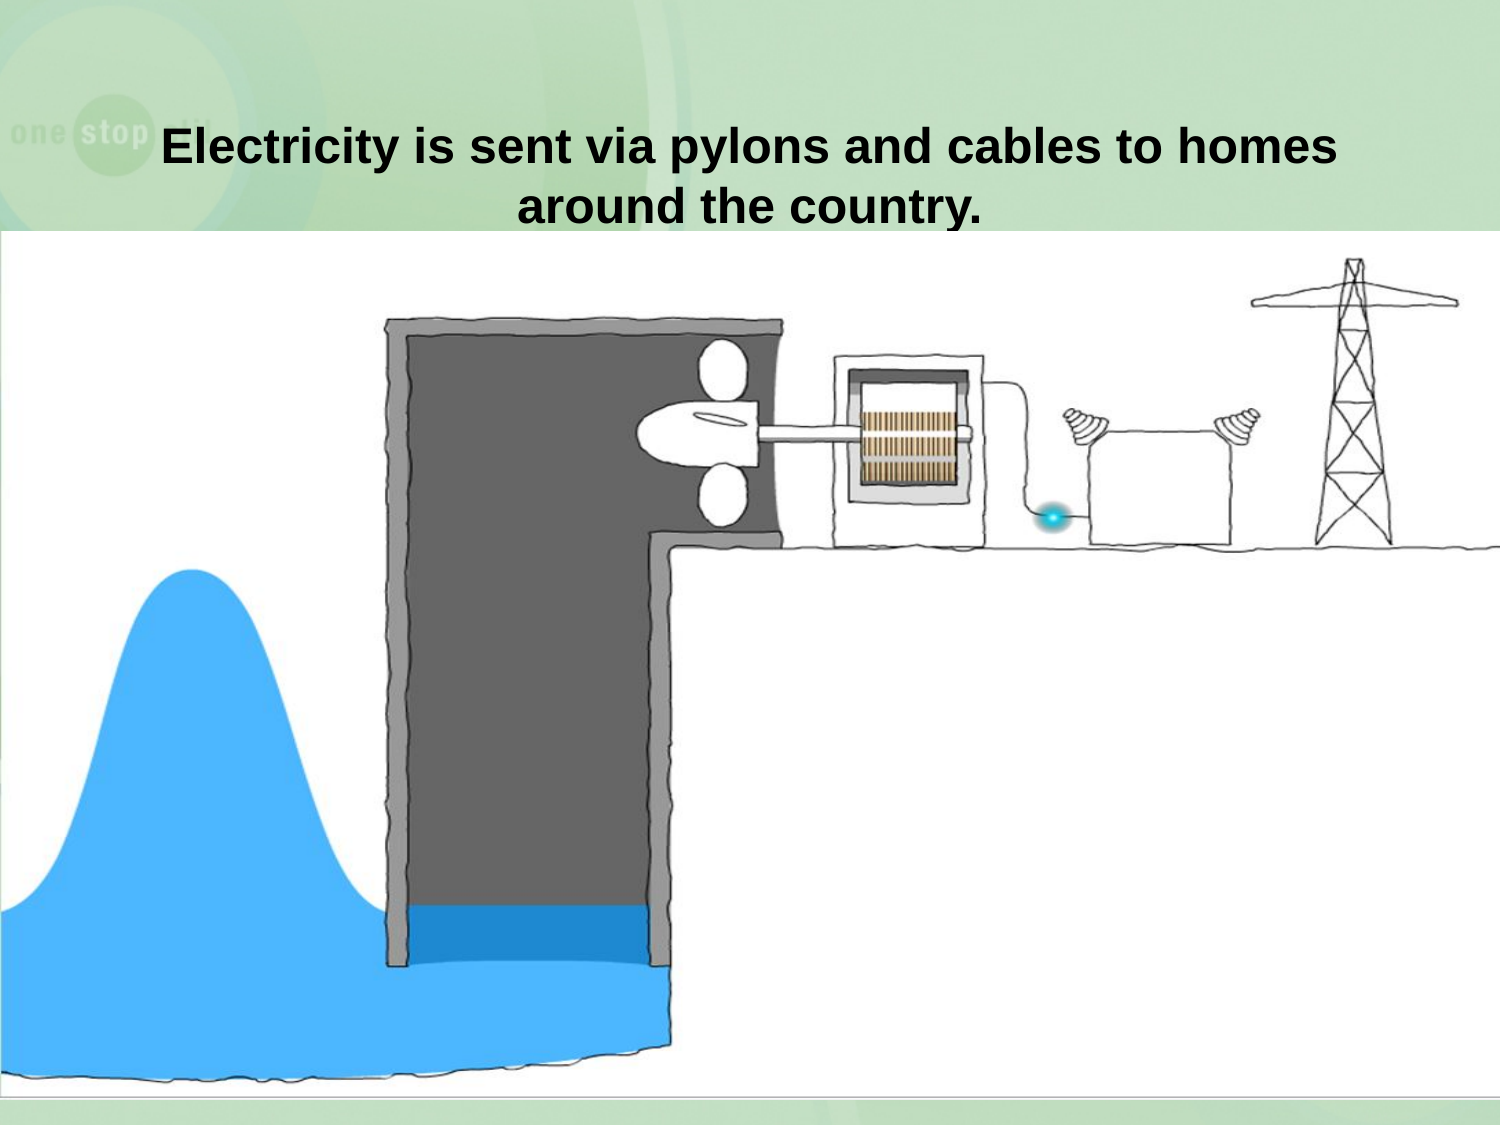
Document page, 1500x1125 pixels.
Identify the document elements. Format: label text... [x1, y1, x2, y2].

title Electricity is sent via pylons and cables to homes around the country. [75, 79, 1425, 229]
picture [0, 0, 1500, 1125]
